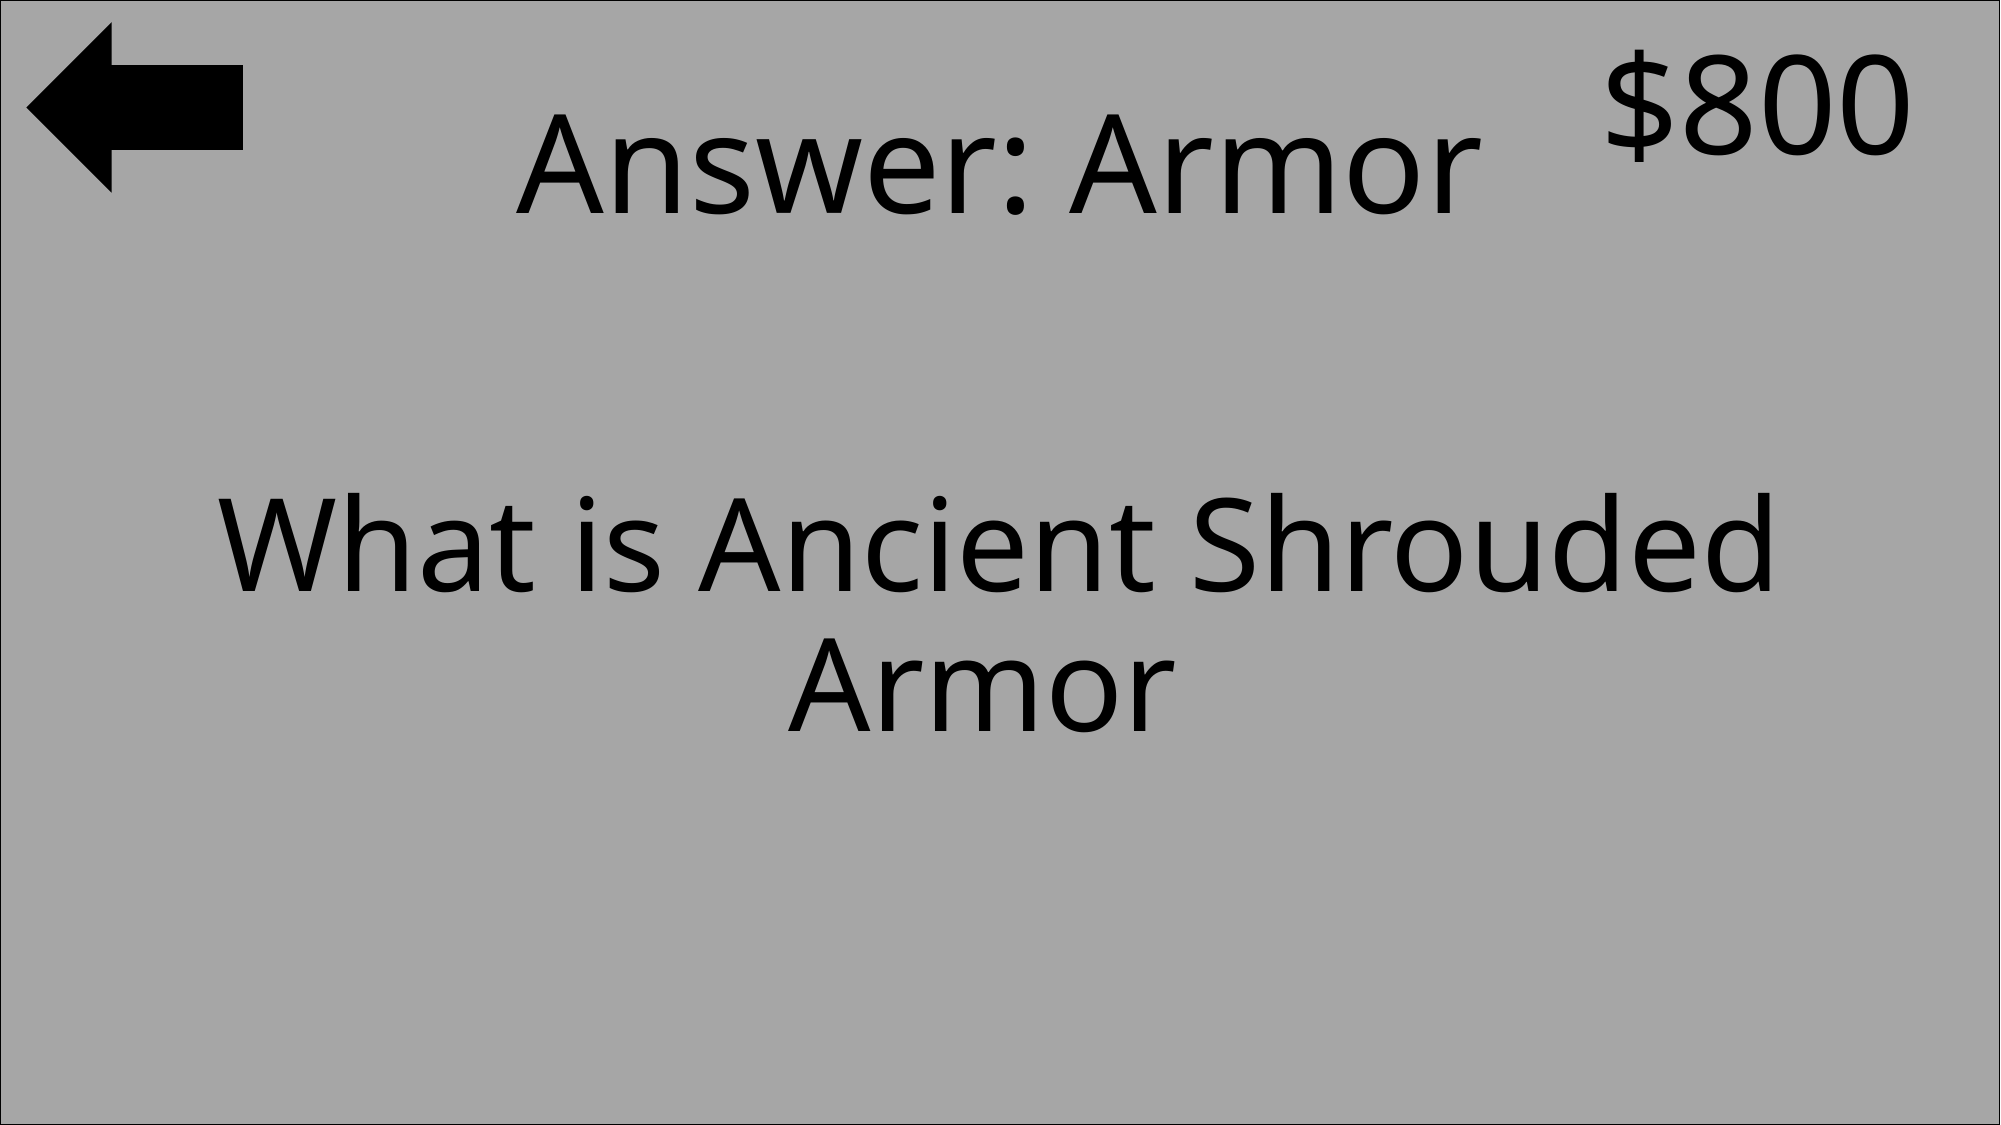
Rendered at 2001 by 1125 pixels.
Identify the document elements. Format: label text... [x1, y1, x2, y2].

text_box [0, 0, 2000, 1125]
text_box Answer: Armor [137, 59, 1863, 278]
text_box [26, 22, 243, 193]
text_box What is Ancient Shrouded Armor [137, 472, 1863, 768]
text_box $800 [1516, 1, 2000, 219]
